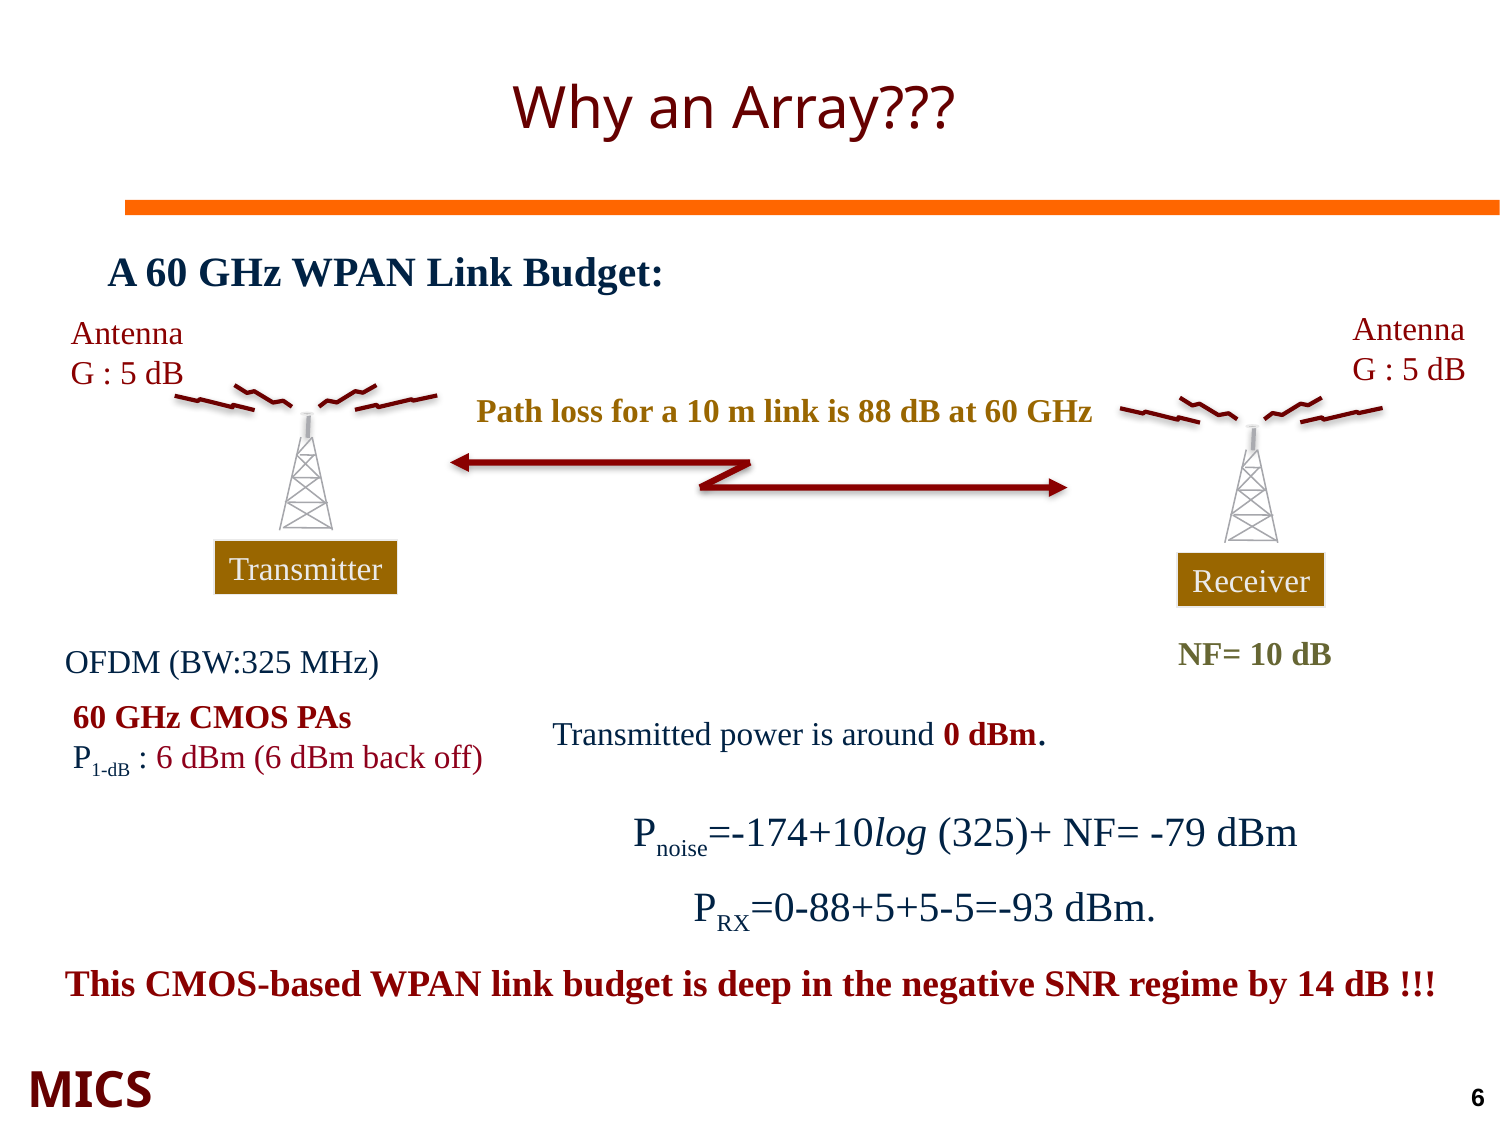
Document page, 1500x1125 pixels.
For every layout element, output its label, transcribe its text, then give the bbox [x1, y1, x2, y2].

text_box [698, 459, 752, 486]
text_box Antenna G : 5 dB [1337, 299, 1482, 395]
text_box Transmitter [213, 539, 398, 595]
text_box 60 GHz CMOS PAs P1-dB : 6 dBm (6 dBm back off) [58, 687, 507, 788]
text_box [174, 384, 438, 531]
text_box [699, 478, 1068, 497]
text_box Pnoise=-174+10log (325)+ NF= -79 dBm [465, 796, 1466, 869]
text_box Path loss for a 10 m link is 88 dB at 60 GHz [461, 381, 1109, 437]
text_box NF= 10 dB [1163, 624, 1348, 680]
text_box Receiver [1177, 552, 1326, 607]
text_box Antenna G : 5 dB [55, 304, 200, 399]
text_box A 60 GHz WPAN Link Budget: [92, 237, 680, 303]
text_box This CMOS-based WPAN link budget is deep in the negative SNR regime by 14 dB !!! [50, 951, 1470, 1012]
text_box Why an Array??? [498, 62, 971, 148]
text_box Transmitted power is around 0 dBm. [537, 696, 1262, 762]
text_box OFDM (BW:325 MHz) [49, 612, 413, 688]
text_box PRX=0-88+5+5-5=-93 dBm. [425, 871, 1425, 944]
text_box [450, 453, 747, 472]
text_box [1119, 397, 1383, 544]
slide_number 6 [1425, 1067, 1500, 1125]
